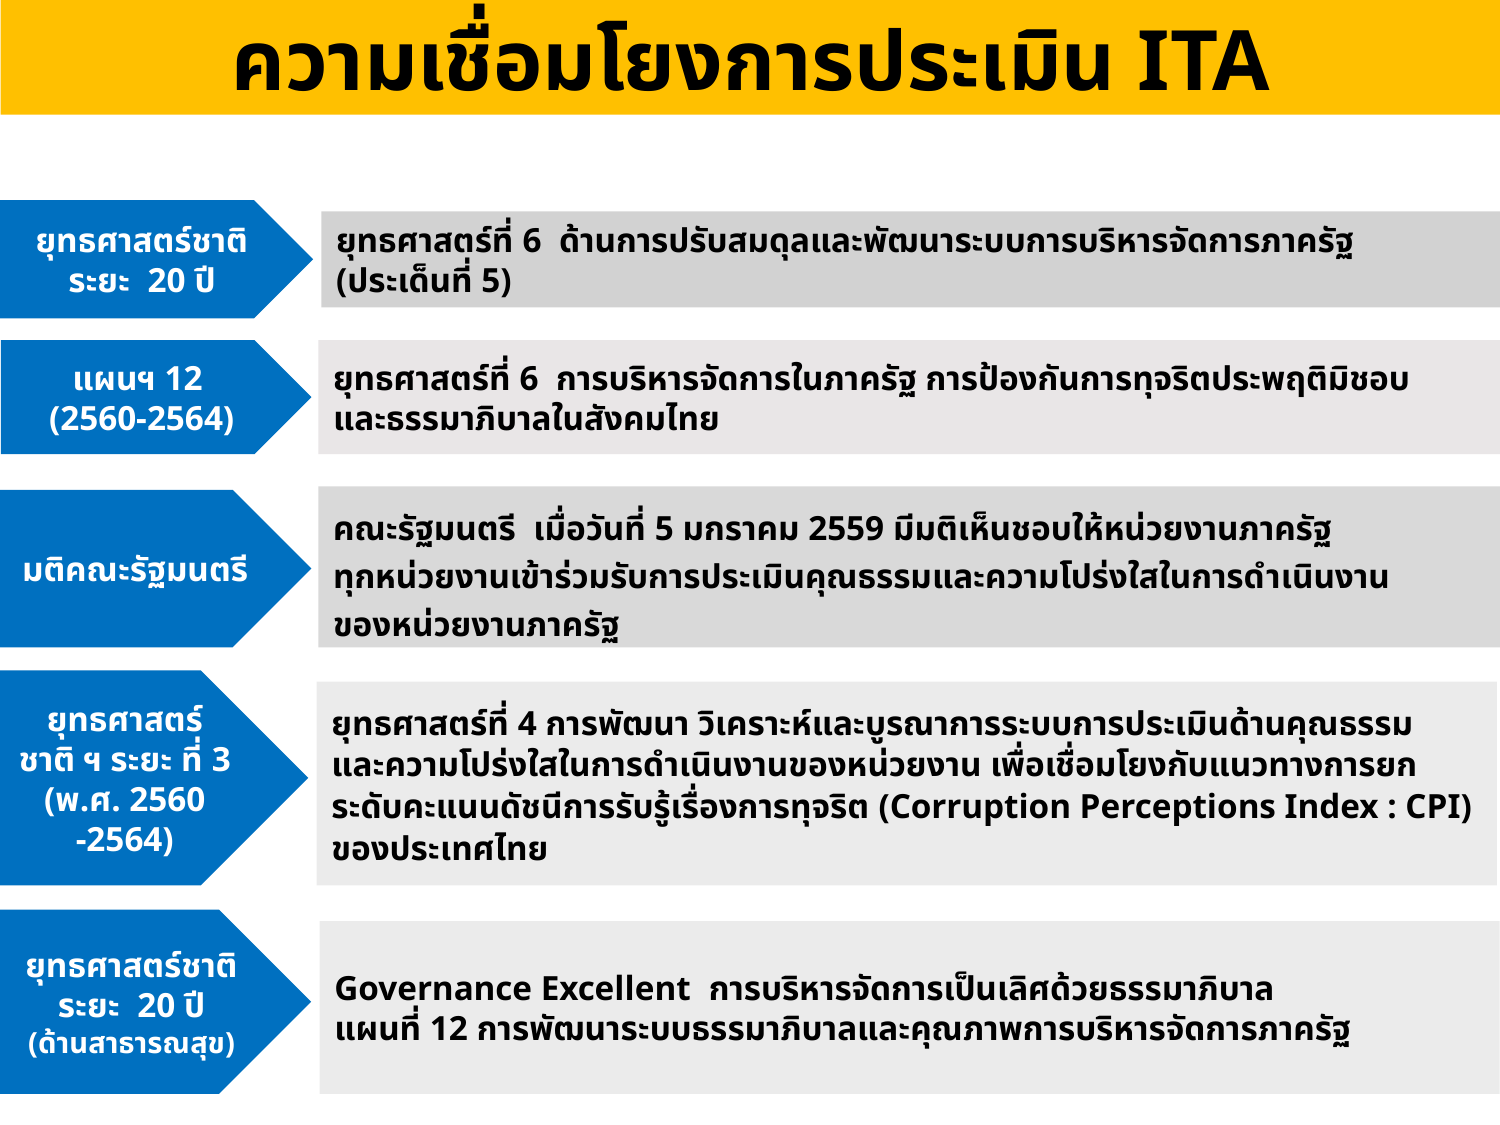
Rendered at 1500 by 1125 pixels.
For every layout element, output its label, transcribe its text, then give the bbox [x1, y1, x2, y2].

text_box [0, 179, 1500, 1095]
text_box ความเชื่อมโยงการประเมิน ITA [0, 0, 1500, 115]
